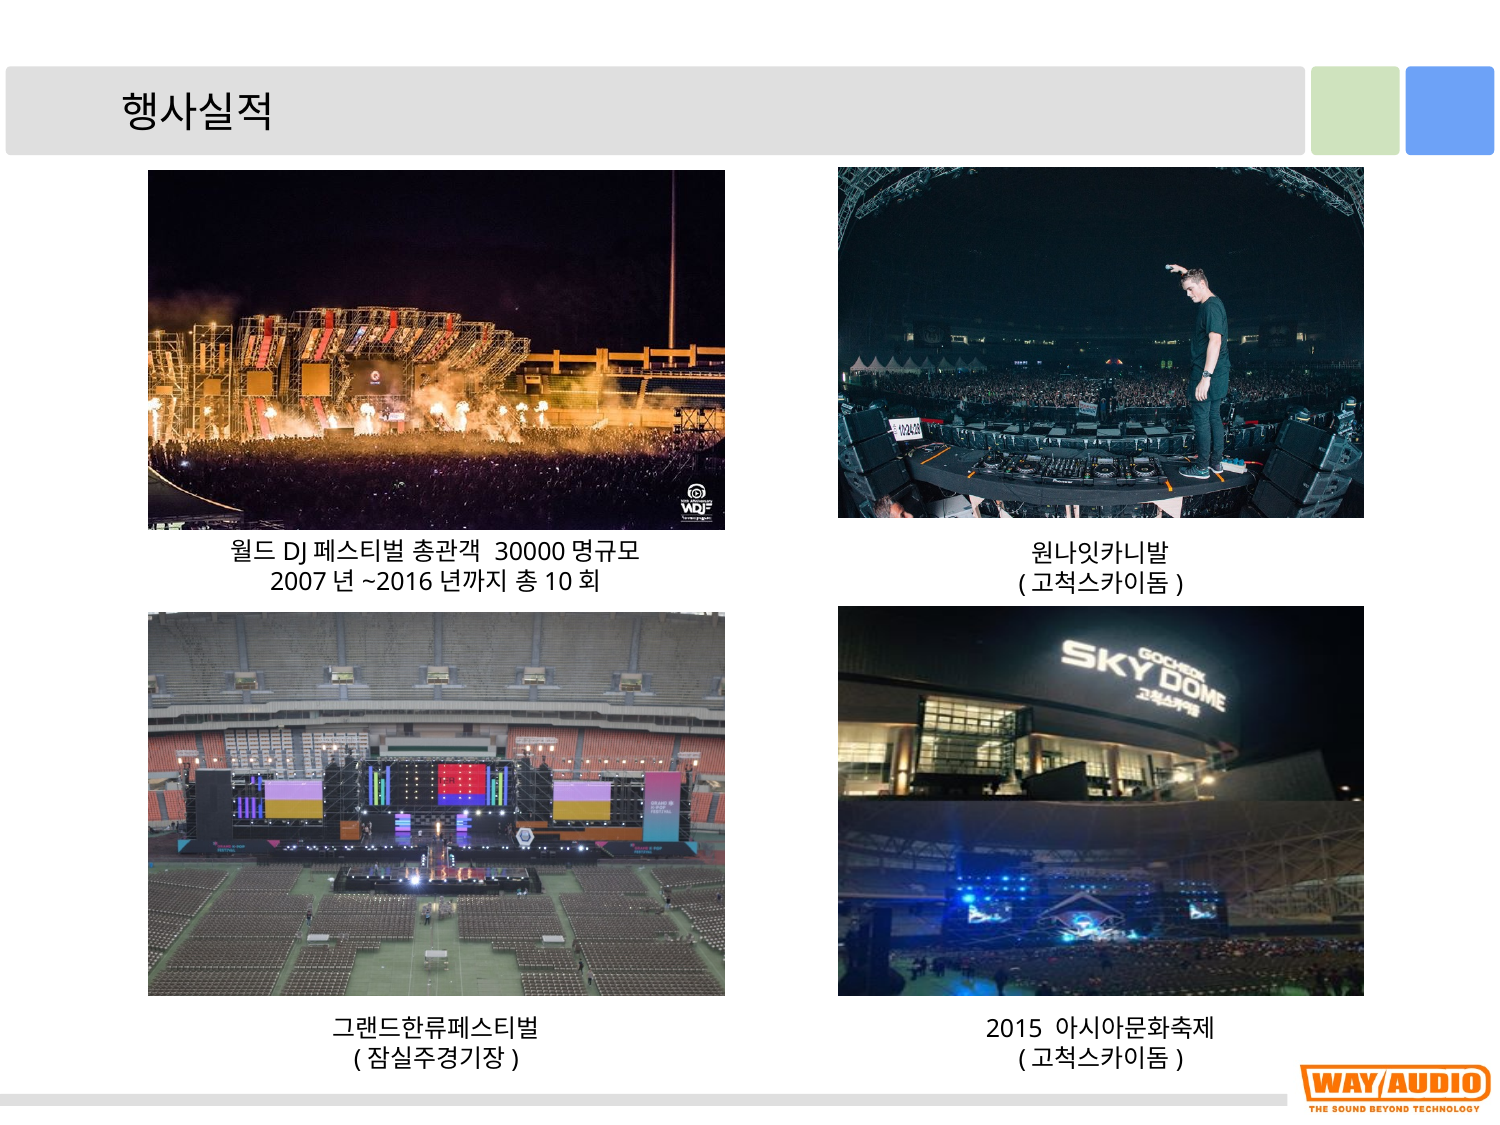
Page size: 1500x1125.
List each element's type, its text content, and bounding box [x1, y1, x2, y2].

text_box 원나잇카니발 (고척스카이돔) [871, 530, 1331, 604]
picture [148, 170, 725, 530]
picture [838, 605, 1364, 997]
text_box 월드DJ페스티벌 총관객 30000명규모 2007년~2016년까지 총10회 [206, 538, 666, 603]
picture [1293, 1060, 1496, 1115]
picture [148, 612, 725, 997]
picture [838, 167, 1364, 518]
text_box 2015 아시아문화축제 (고척스카이돔) [871, 1005, 1331, 1080]
text_box 행사실적 [106, 78, 437, 143]
text_box 그랜드한류페스티벌 (잠실주경기장) [206, 1005, 667, 1080]
